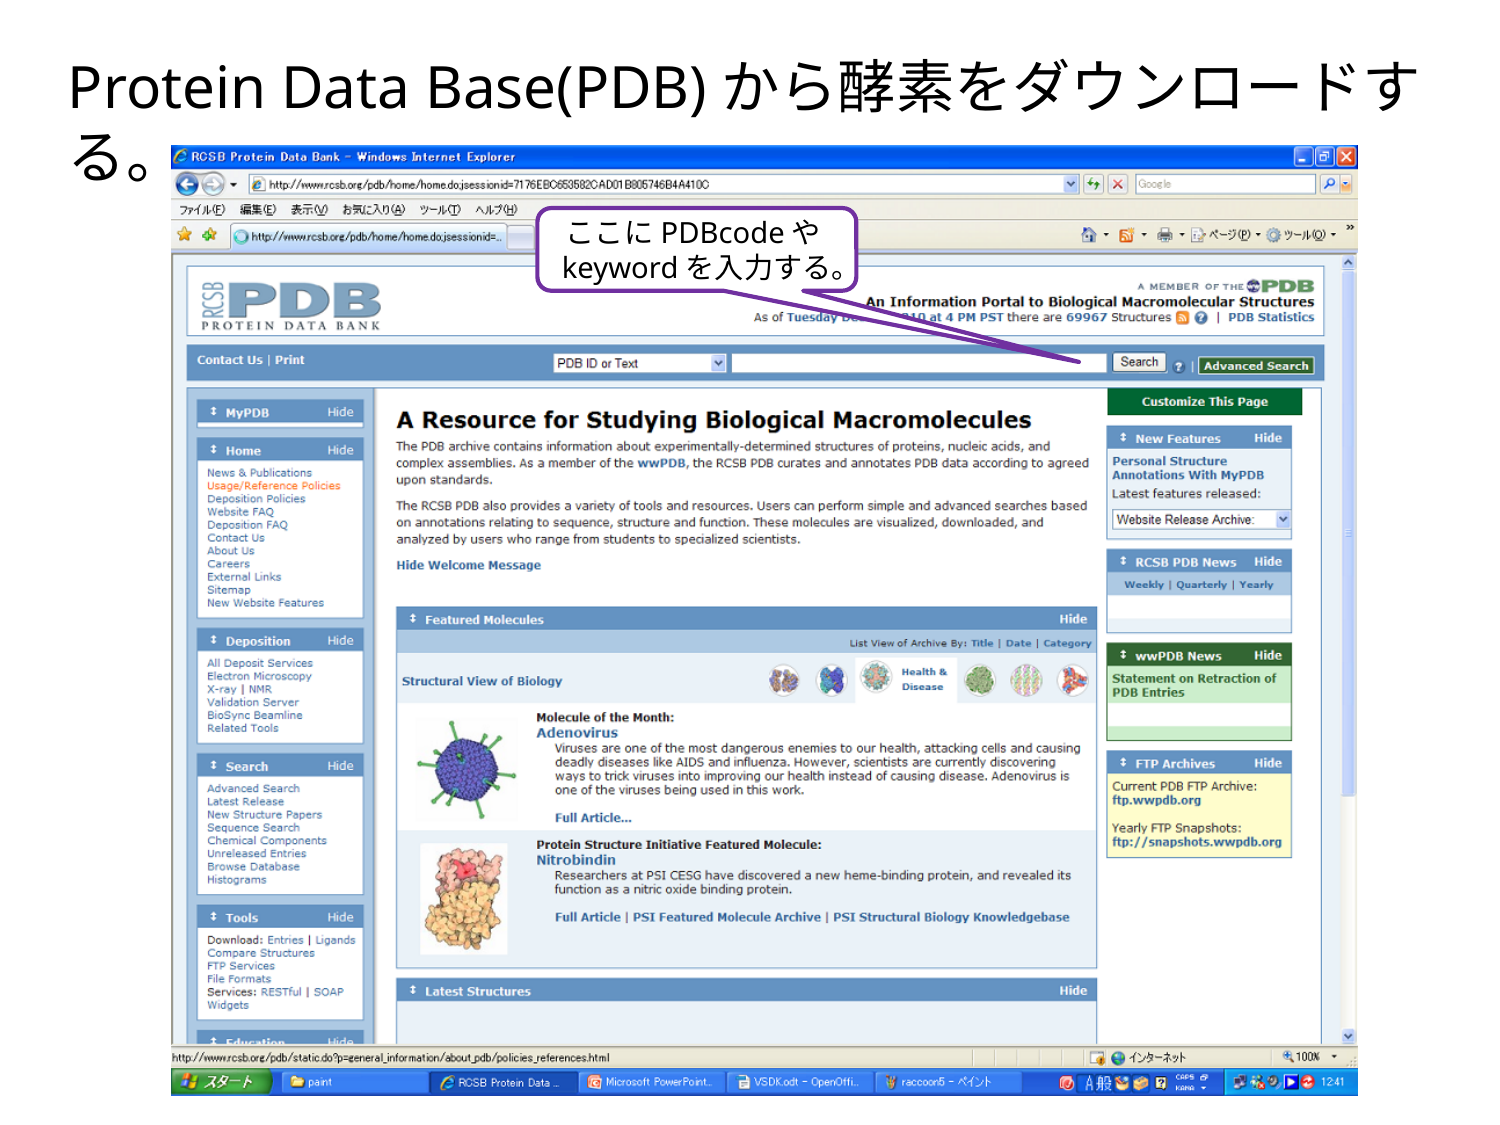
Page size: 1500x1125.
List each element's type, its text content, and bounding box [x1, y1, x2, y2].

picture [170, 144, 1359, 1096]
text_box Protein Data Base(PDB)から酵素をダウンロードする。 [53, 42, 1447, 198]
